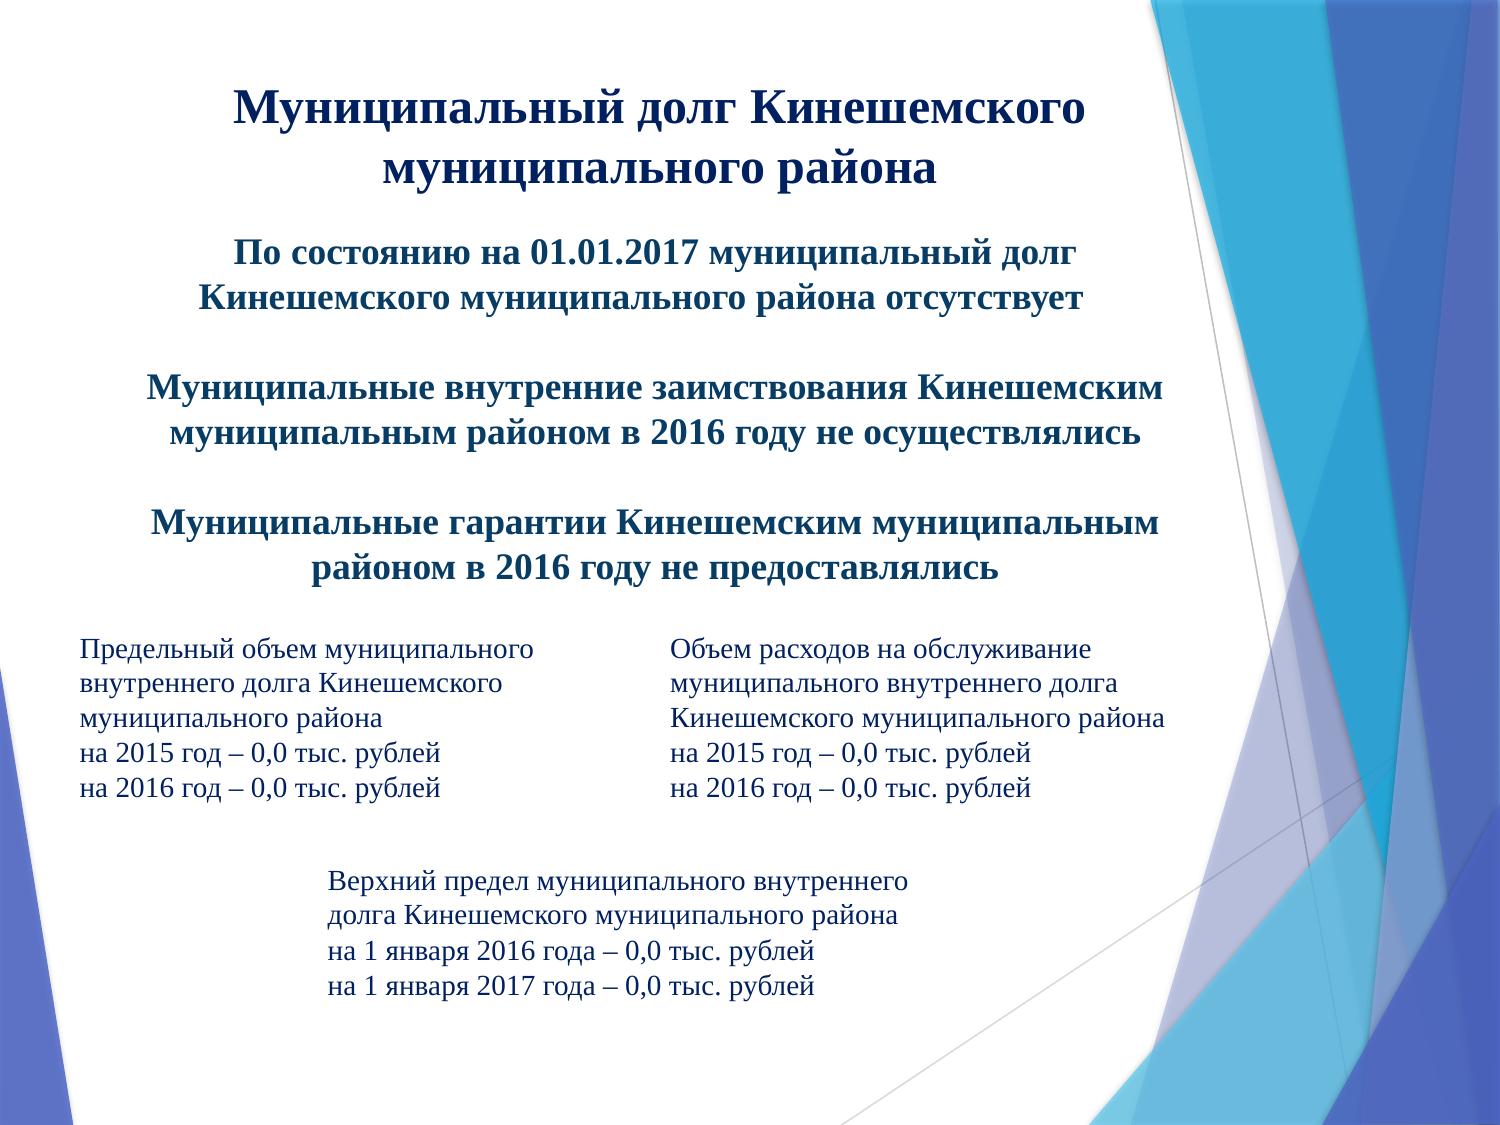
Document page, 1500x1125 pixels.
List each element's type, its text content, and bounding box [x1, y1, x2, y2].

text_box Объем расходов на обслуживание муниципального внутреннего долга Кинешемского муниципального района на 2015 год – 0,0 тыс. рублей на 2016 год – 0,0 тыс. рублей [655, 621, 1188, 812]
text_box Предельный объем муниципального внутреннего долга Кинешемского муниципального района на 2015 год – 0,0 тыс. рублей на 2016 год – 0,0 тыс. рублей [64, 621, 550, 812]
text_box По состоянию на 01.01.2017 муниципальный долг Кинешемского муниципального района отсутствует Муниципальные внутренние заимствования Кинешемским муниципальным районом в 2016 году не осуществлялись Муниципальные гарантии Кинешемским муниципальным районом в 2016 году не предоставлялись [88, 219, 1223, 595]
text_box Муниципальный долг Кинешемского муниципального района [194, 66, 1125, 202]
text_box Верхний предел муниципального внутреннего долга Кинешемского муниципального района на 1 января 2016 года – 0,0 тыс. рублей на 1 января 2017 года – 0,0 тыс. рублей [312, 853, 928, 1009]
